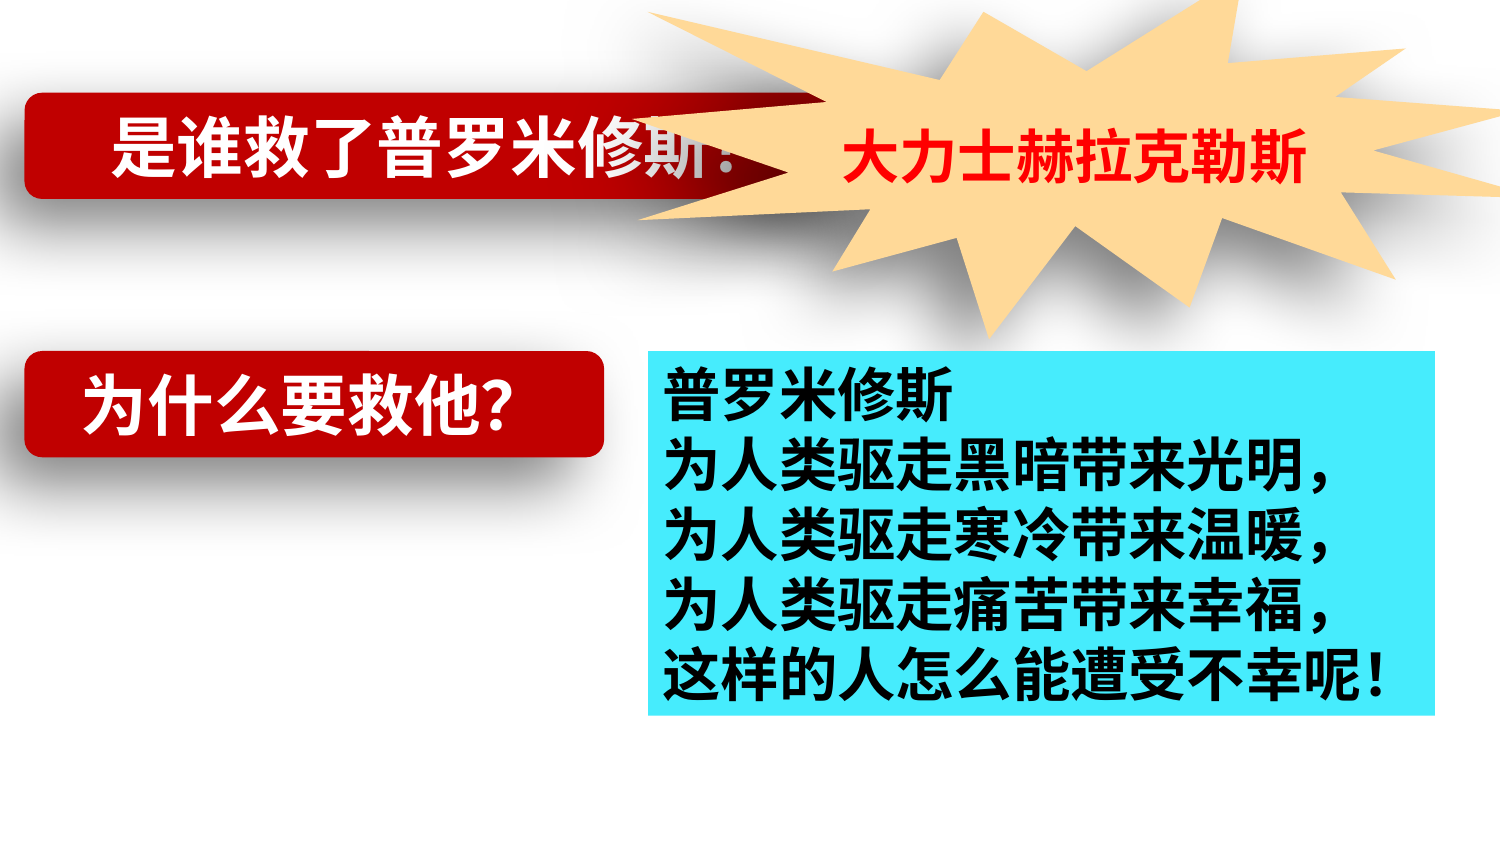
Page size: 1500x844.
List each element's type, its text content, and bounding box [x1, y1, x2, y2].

text_box 是谁救了普罗米修斯？ [22, 90, 612, 202]
text_box 普罗米修斯 为人类驱走黑暗带来光明， 为人类驱走寒冷带来温暖， 为人类驱走痛苦带来幸福， 这样的人怎么能遭受不幸呢！ [648, 351, 1435, 716]
text_box 大力士赫拉克勒斯 [629, 0, 1500, 342]
text_box 为什么要救他？ [22, 348, 607, 460]
